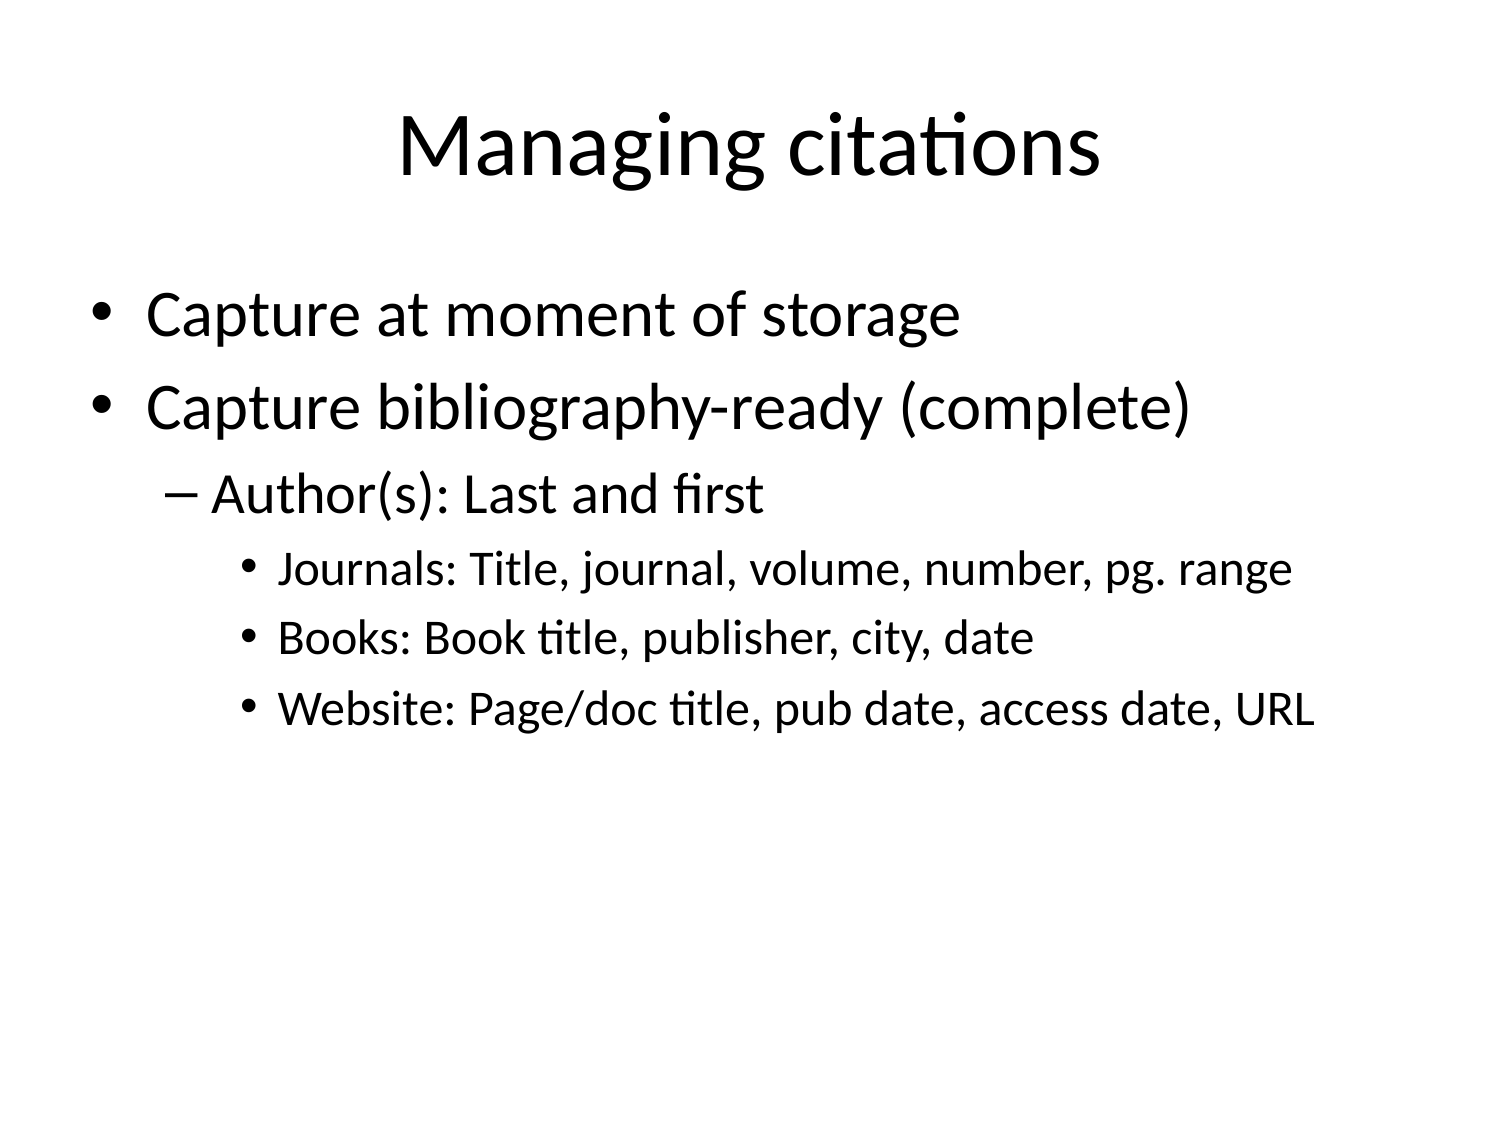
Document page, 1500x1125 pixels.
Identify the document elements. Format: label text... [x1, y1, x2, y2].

title Managing citations [75, 45, 1425, 233]
list Capture at moment of storage Capture bibliography-ready (complete) Author(s): Last and first Journals: Title, journal, volume, number, pg. range Books: Book title, publisher, city, date Website: Page/doc title, pub date, access date, URL [75, 262, 1425, 1005]
